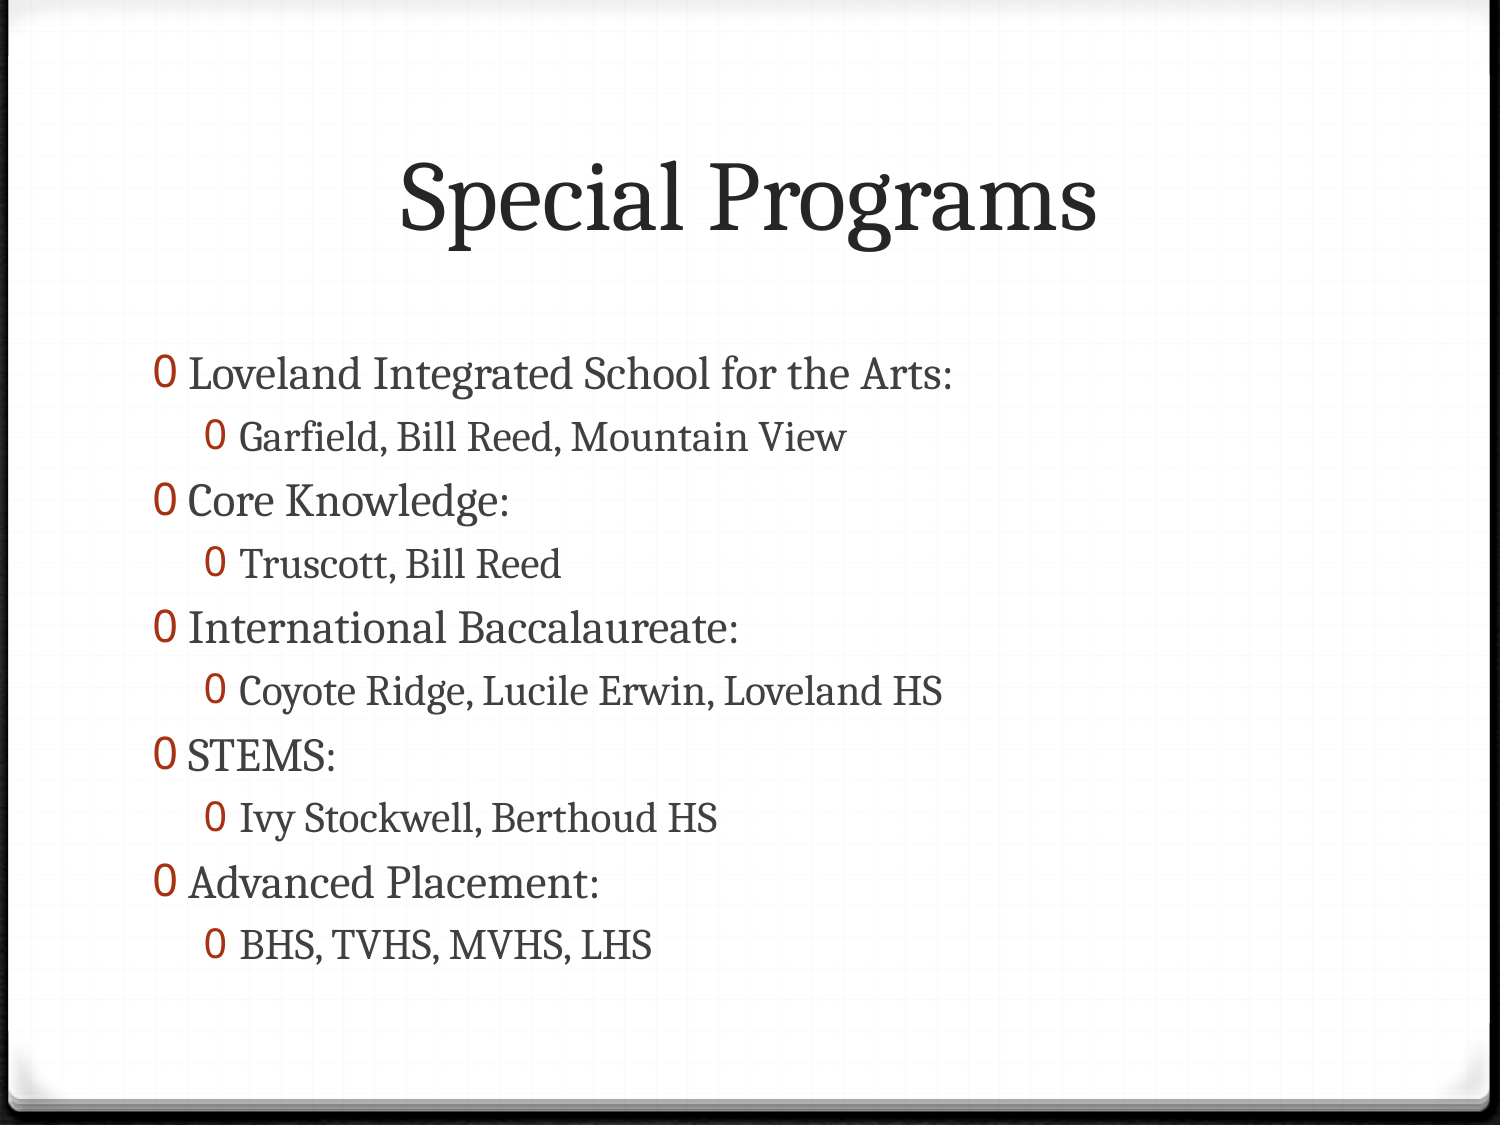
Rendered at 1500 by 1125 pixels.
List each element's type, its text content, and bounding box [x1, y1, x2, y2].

title Special Programs [90, 71, 1410, 309]
list Loveland Integrated School for the Arts: Garfield, Bill Reed, Mountain View Core Knowledge: Truscott, Bill Reed International Baccalaureate: Coyote Ridge, Lucile Erwin, Loveland HS STEMS: Ivy Stockwell, Berthoud HS Advanced Placement: BHS, TVHS, MVHS, LHS [137, 334, 1363, 983]
picture [0, 0, 1500, 1125]
